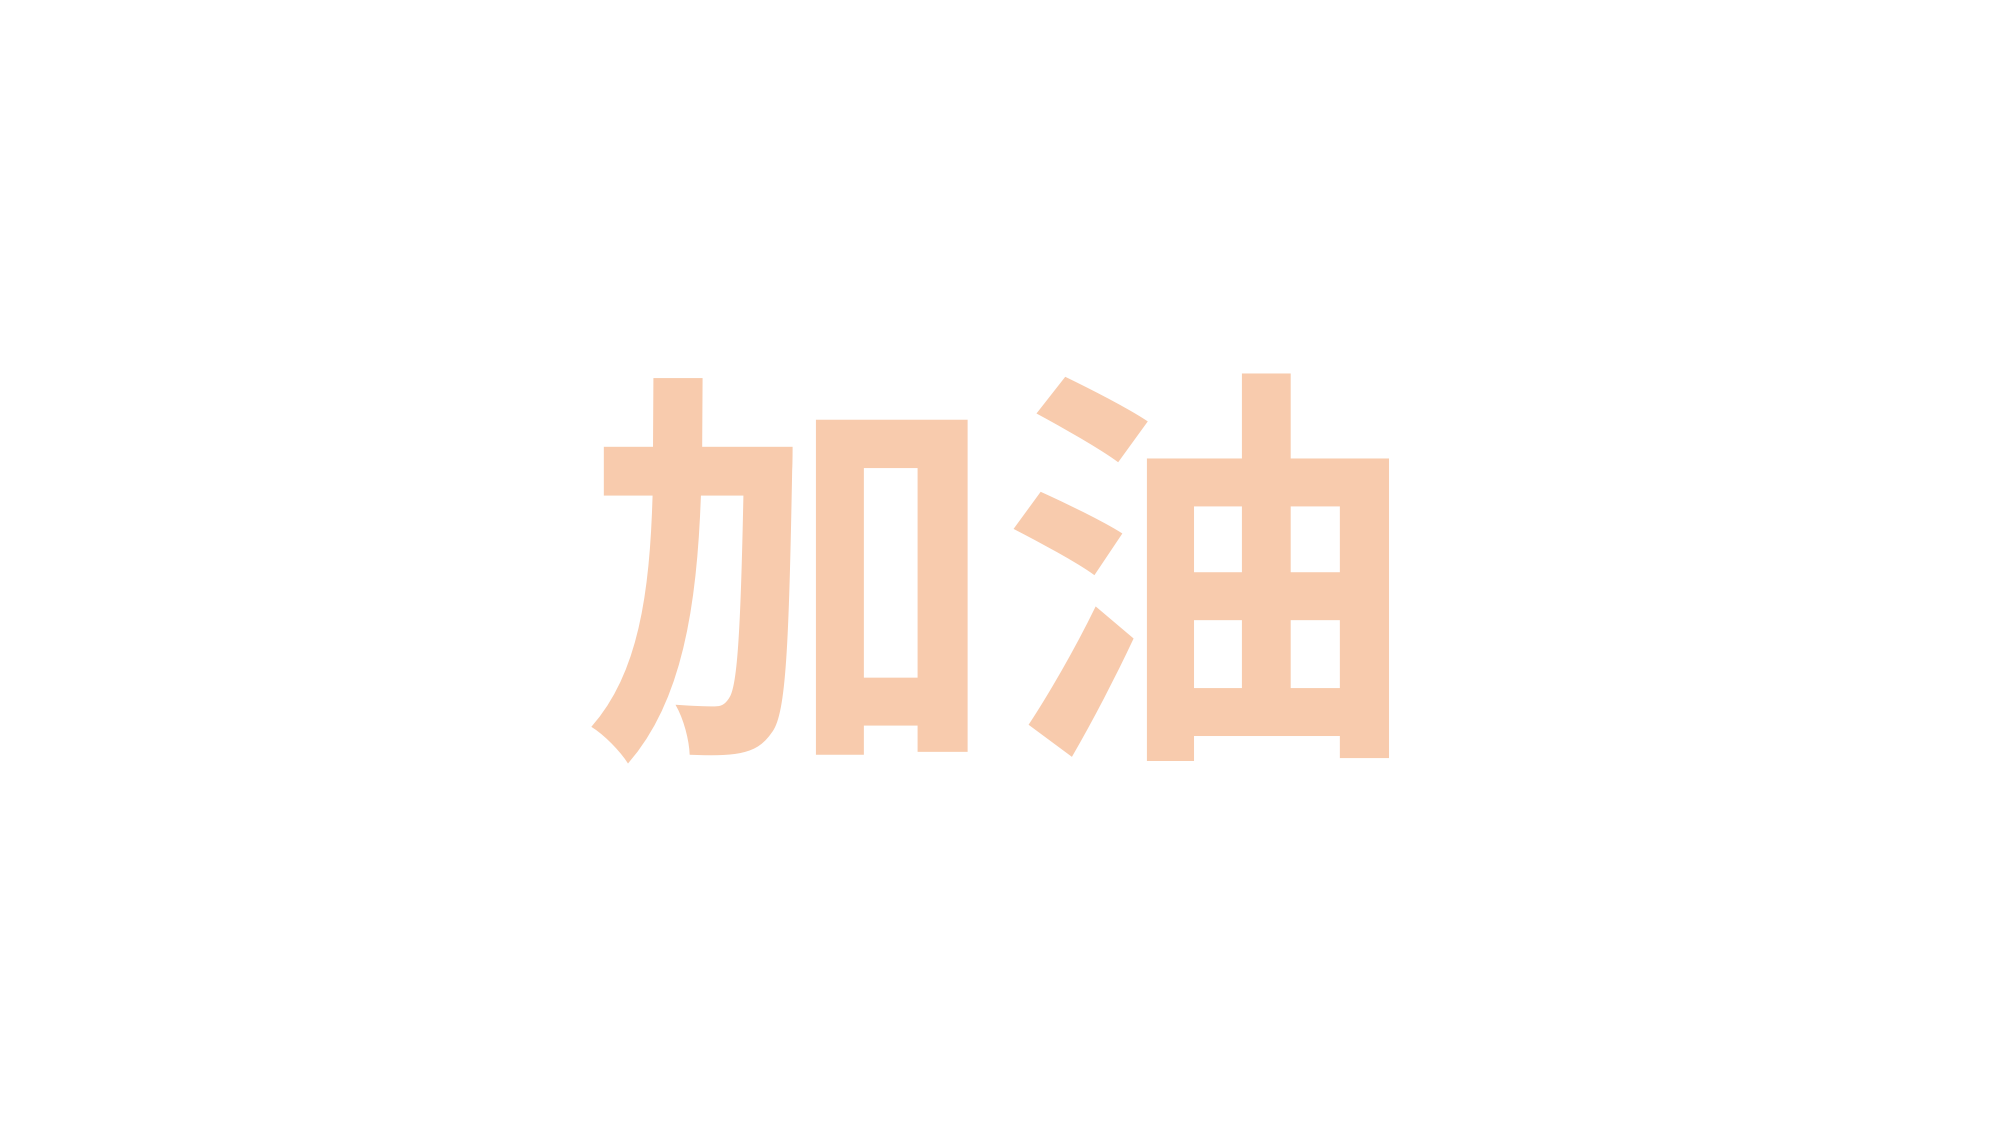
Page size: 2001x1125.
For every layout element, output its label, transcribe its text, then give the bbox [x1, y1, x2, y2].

text_box 加油 [568, 302, 1432, 818]
